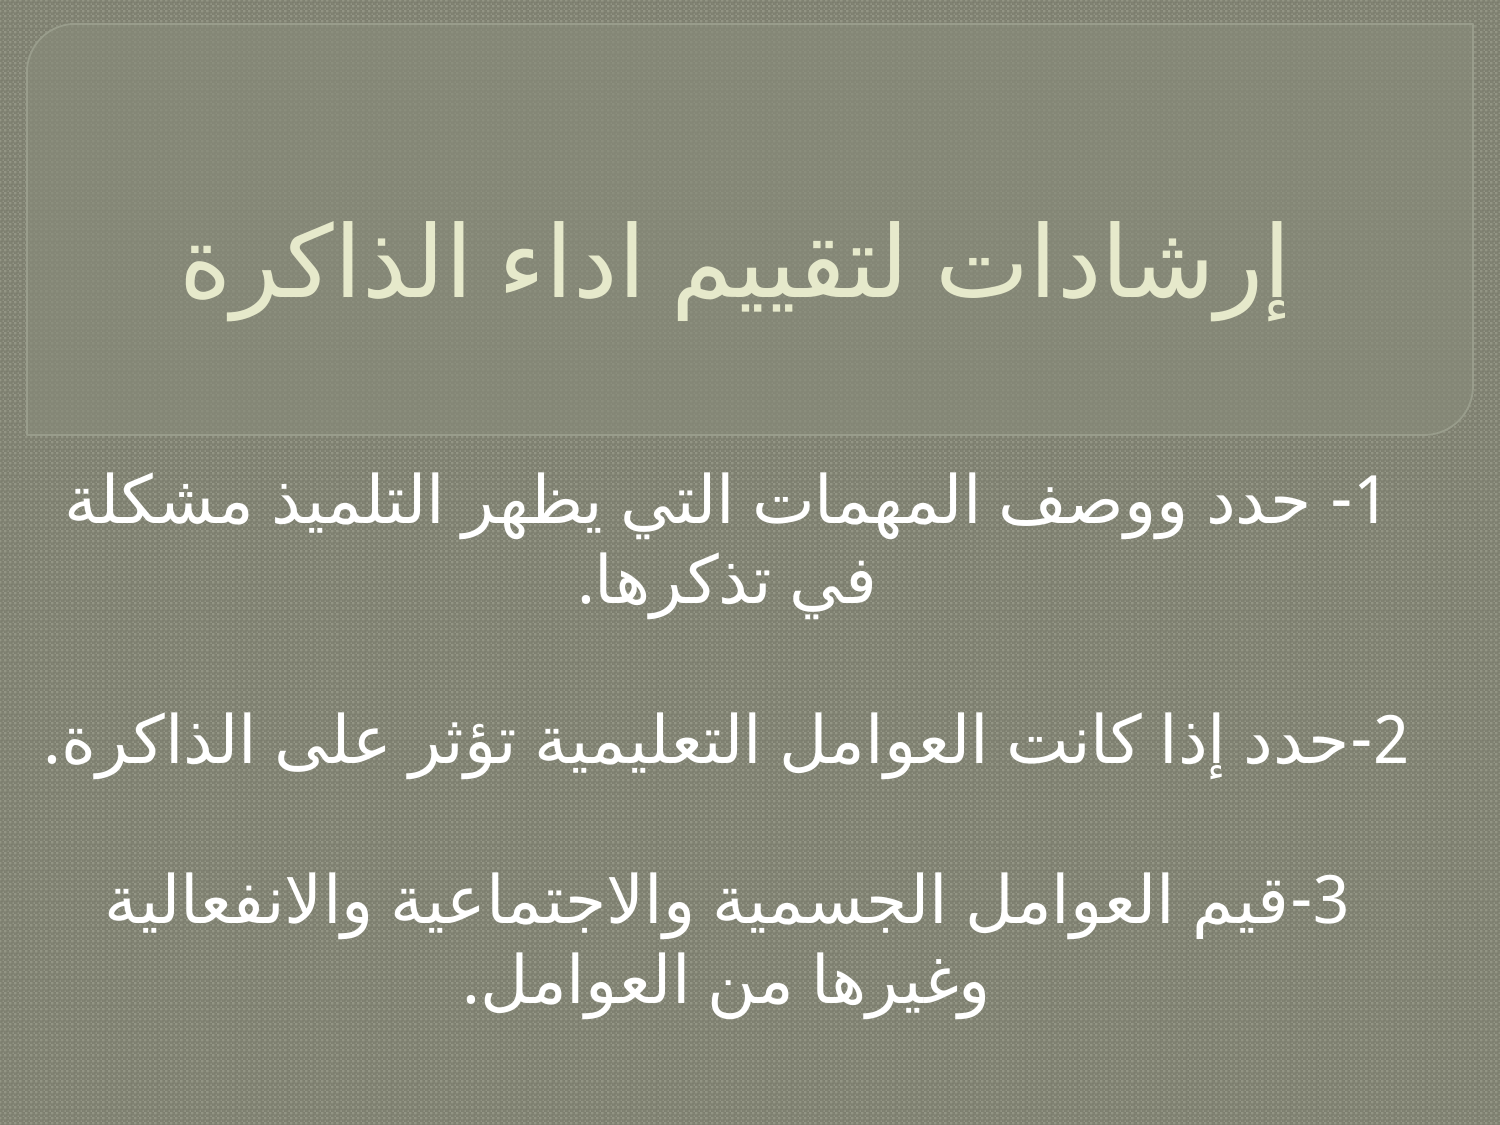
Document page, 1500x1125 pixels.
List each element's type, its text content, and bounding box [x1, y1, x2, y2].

subtitle 1- حدد ووصف المهمات التي يظهر التلميذ مشكلة في تذكرها. 2-حدد إذا كانت العوامل التعليمية تؤثر على الذاكرة. 3-قيم العوامل الجسمية والاجتماعية والانفعالية وغيرها من العوامل. [24, 450, 1463, 1100]
title إرشادات لتقييم اداء الذاكرة [76, 62, 1427, 325]
